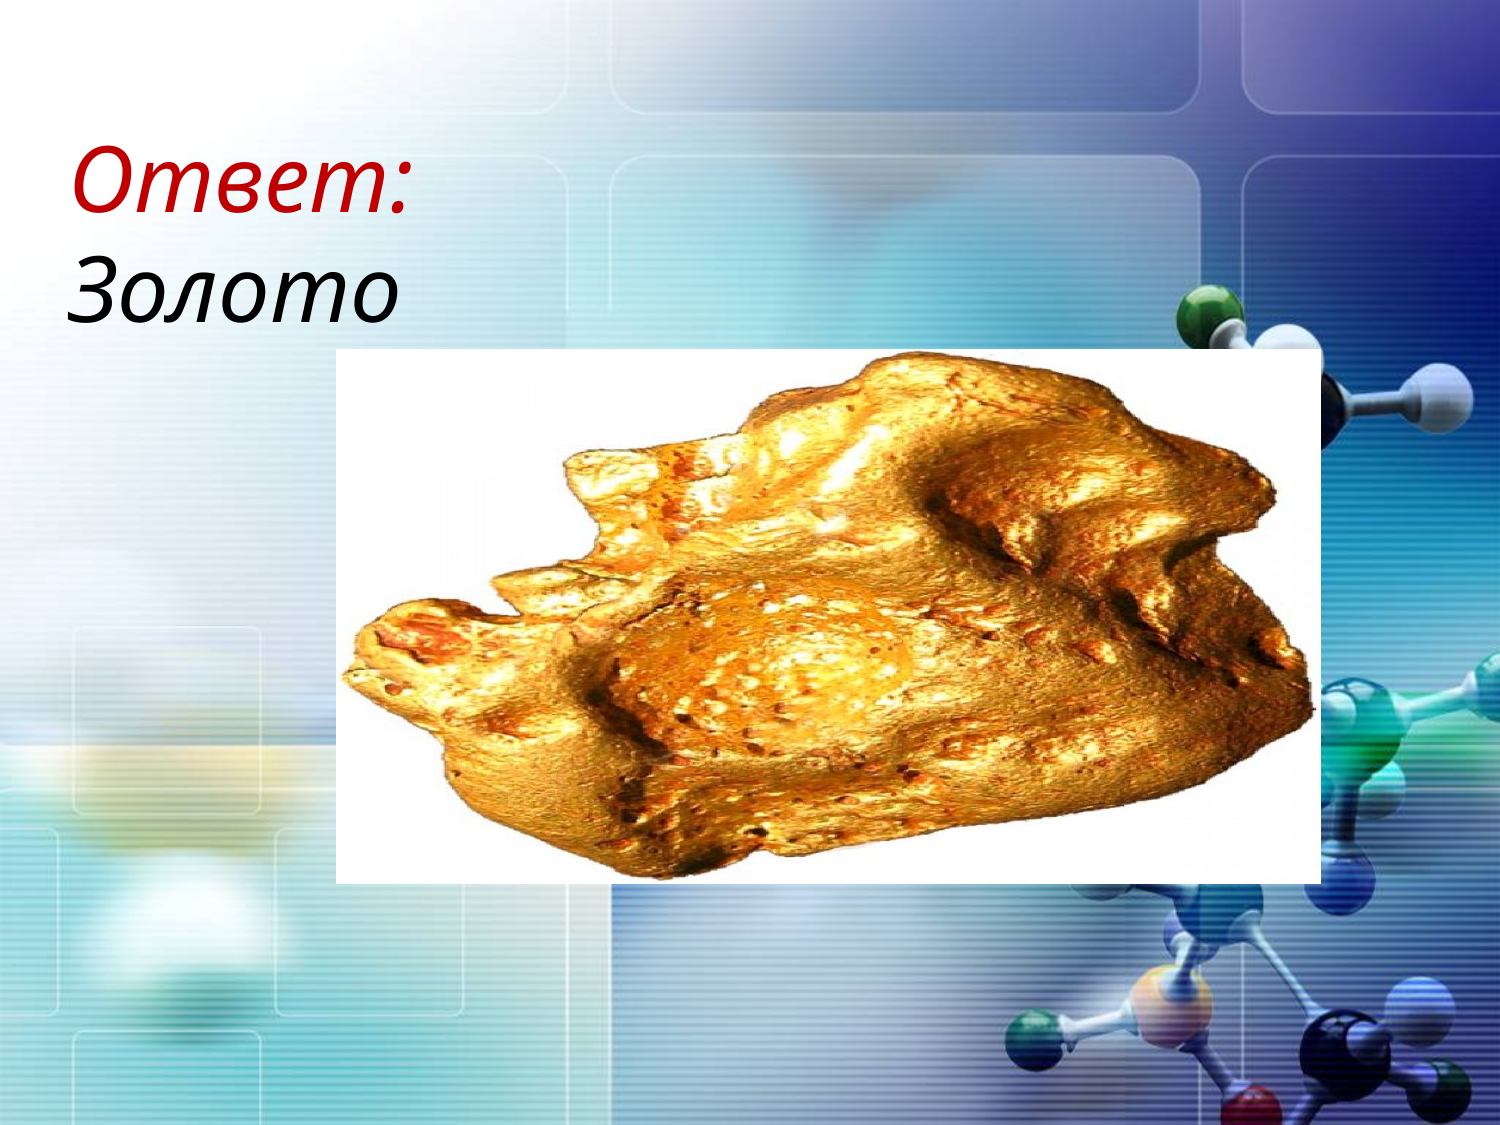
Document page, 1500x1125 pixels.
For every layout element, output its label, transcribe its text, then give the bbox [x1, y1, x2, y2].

text_box [88, 184, 1093, 323]
picture [0, 0, 1500, 1125]
subtitle Ответ: Золото [52, 113, 1058, 252]
